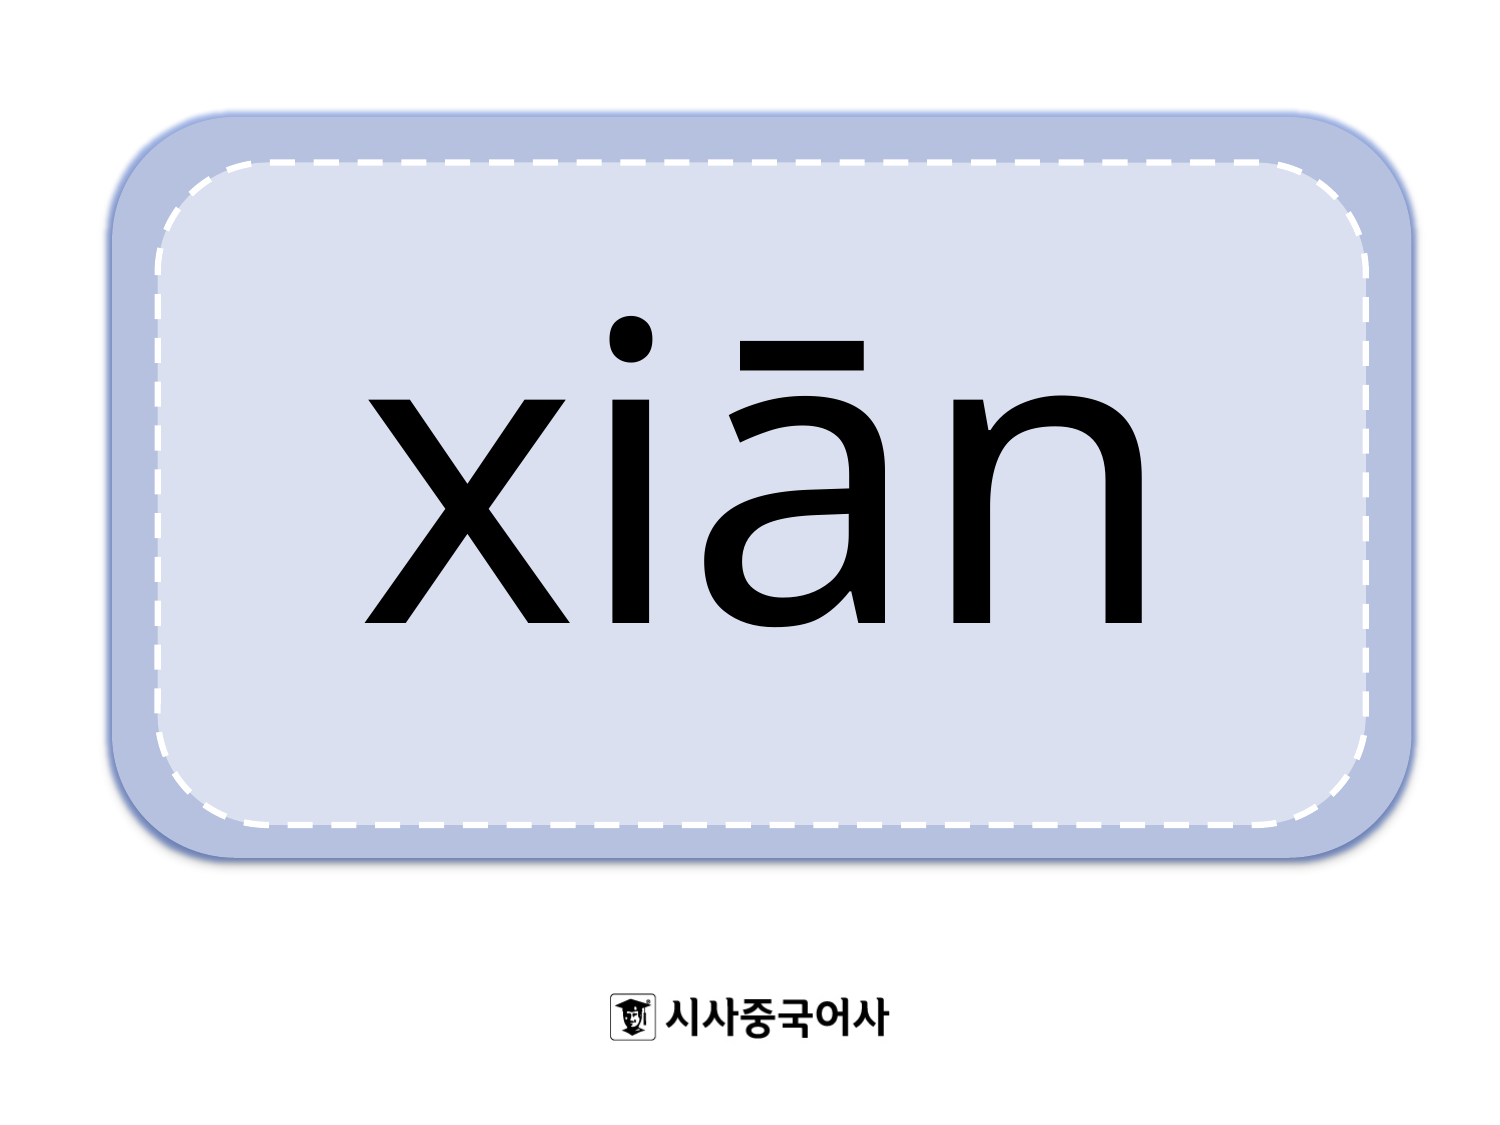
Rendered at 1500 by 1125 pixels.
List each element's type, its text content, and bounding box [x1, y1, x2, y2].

picture [602, 987, 898, 1047]
text_box xiān [162, 125, 1371, 788]
